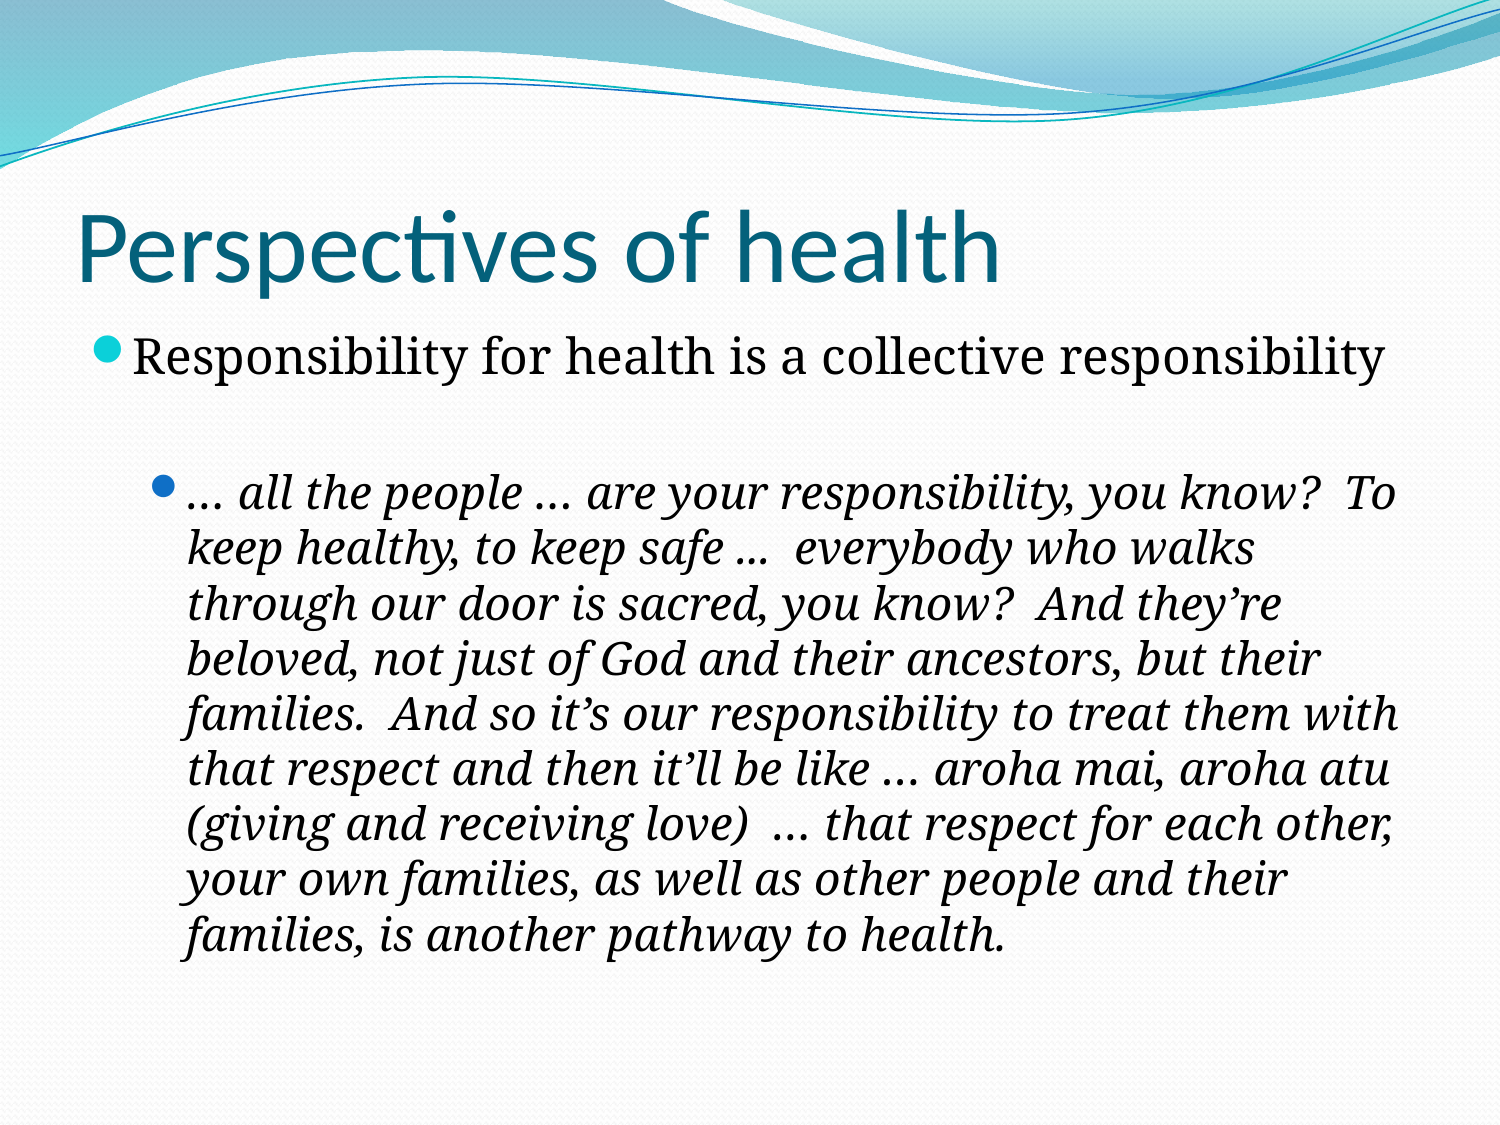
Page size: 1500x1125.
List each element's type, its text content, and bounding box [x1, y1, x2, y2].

title Perspectives of health [75, 115, 1425, 303]
list Responsibility for health is a collective responsibility … all the people … are your responsibility, you know? To keep healthy, to keep safe ... everybody who walks through our door is sacred, you know? And they’re beloved, not just of God and their ancestors, but their families. And so it’s our responsibility to treat them with that respect and then it’ll be like … aroha mai, aroha atu (giving and receiving love) … that respect for each other, your own families, as well as other people and their families, is another pathway to health. [75, 317, 1425, 1038]
